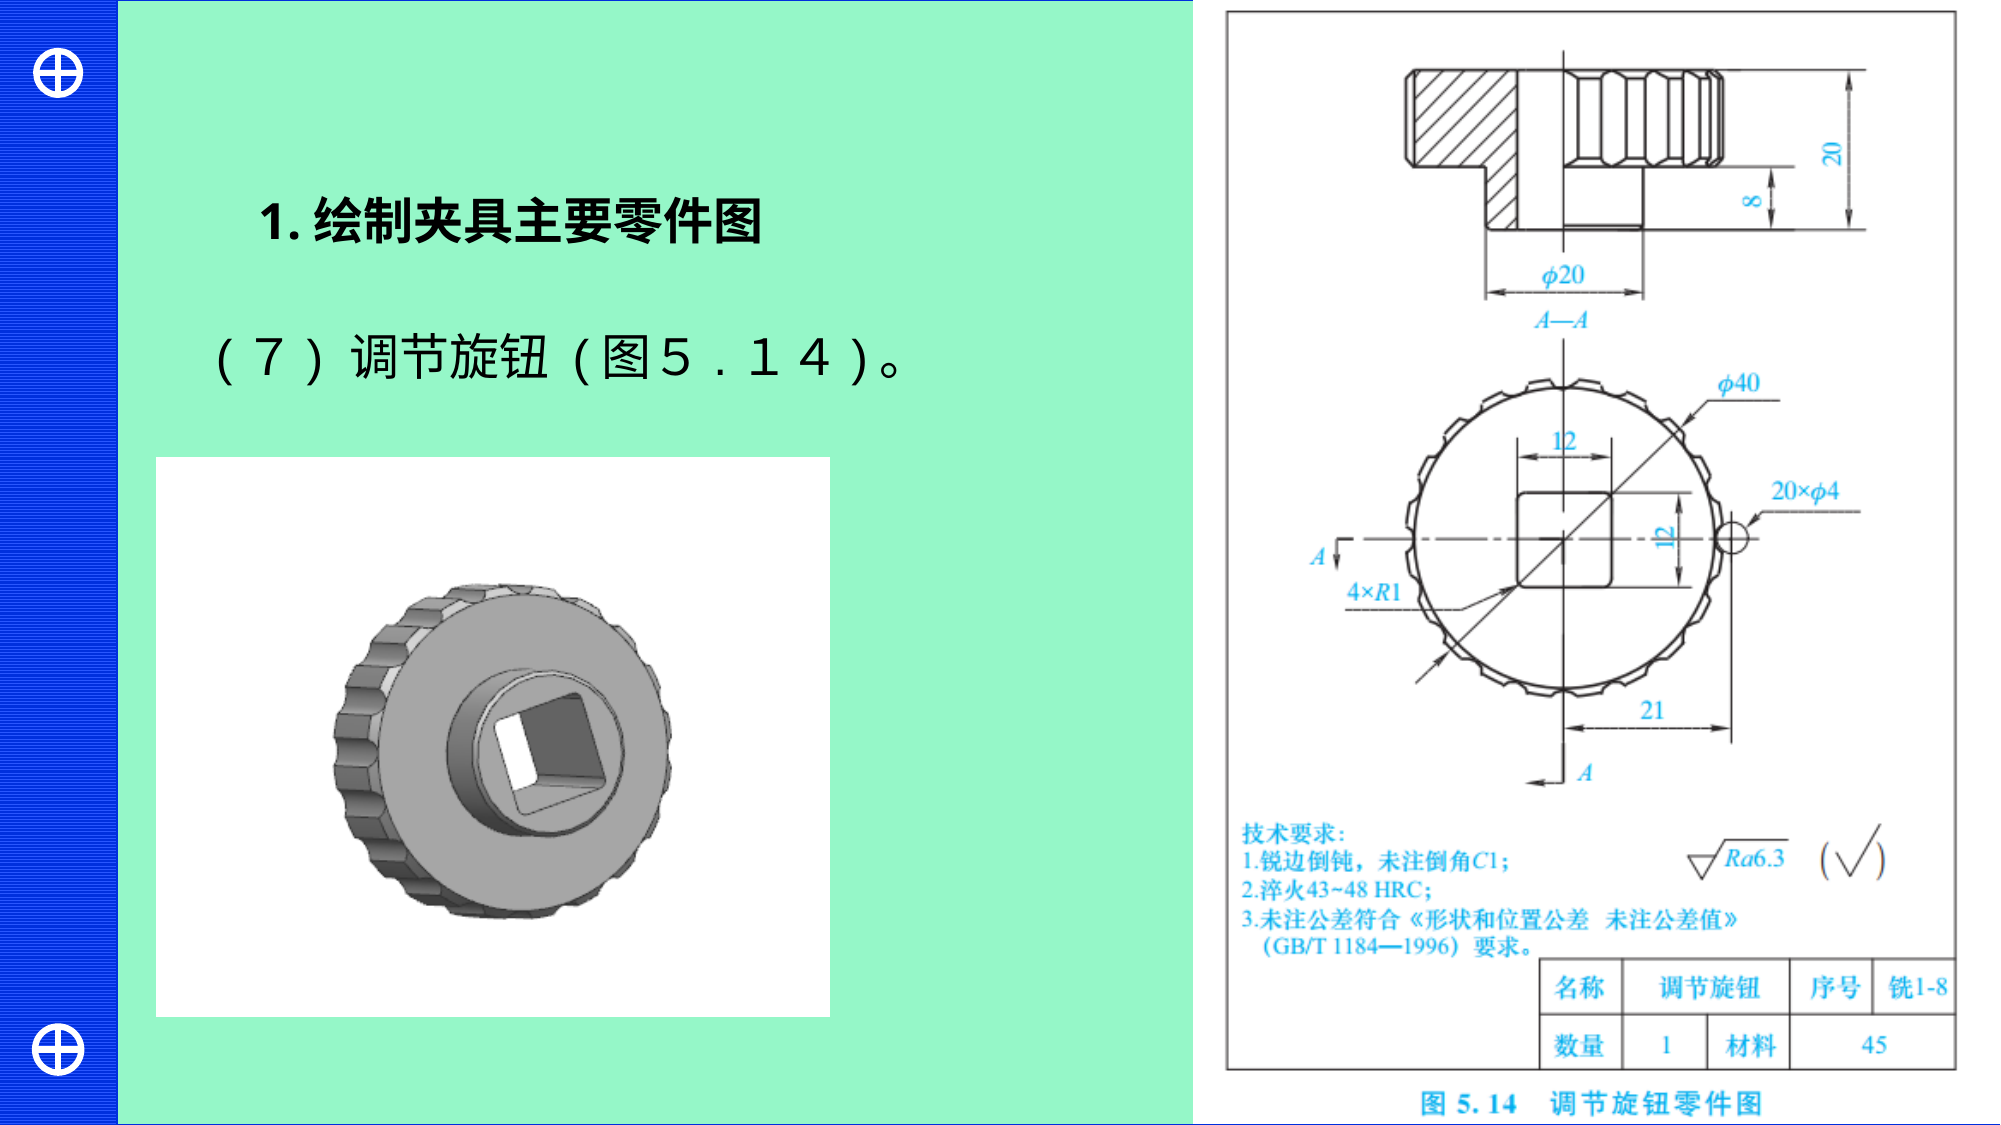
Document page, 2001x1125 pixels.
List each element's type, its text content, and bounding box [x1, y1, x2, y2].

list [156, 457, 830, 1017]
text_box 1.绘制夹具主要零件图 [243, 182, 1193, 258]
text_box (７) 调节旋钮 (图５.１４)。 [126, 287, 1193, 428]
picture [1193, 0, 2000, 1124]
